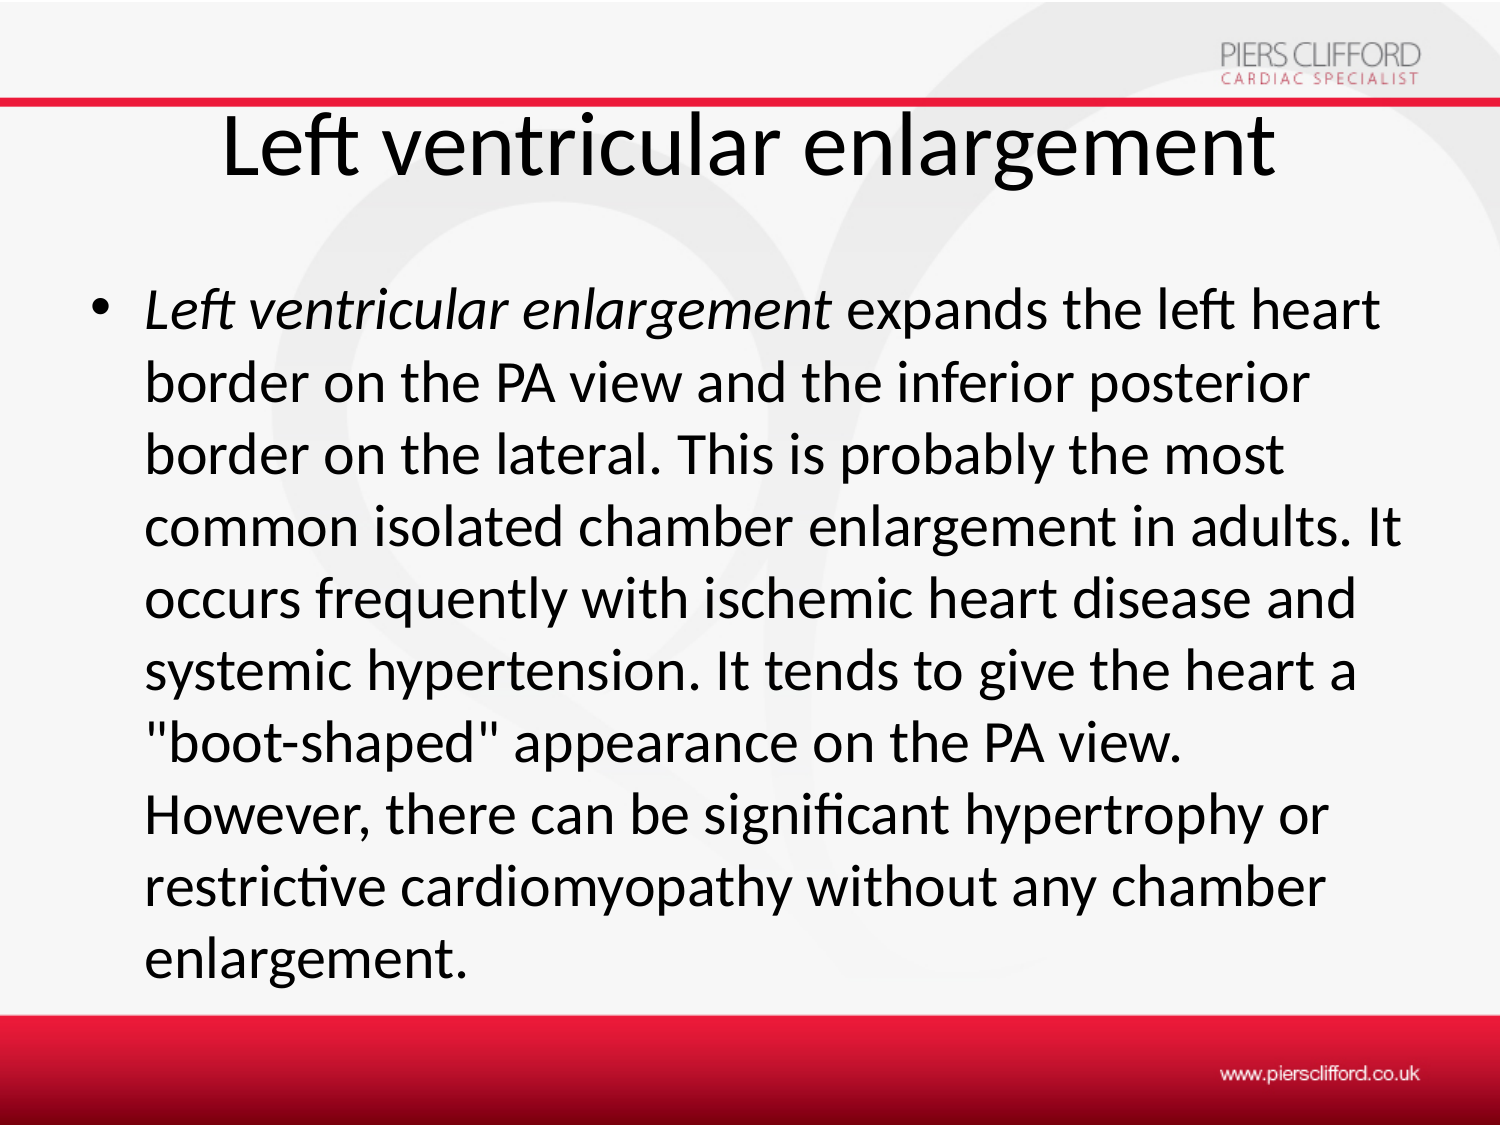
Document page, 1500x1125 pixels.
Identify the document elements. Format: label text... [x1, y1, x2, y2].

picture [0, 2, 1500, 1125]
title Left ventricular enlargement [74, 44, 1426, 233]
list Left ventricular enlargement expands the left heart border on the PA view and the inferior posterior border on the lateral. This is probably the most common isolated chamber enlargement in adults. It occurs frequently with ischemic heart disease and systemic hypertension. It tends to give the heart a "boot-shaped" appearance on the PA view. However, there can be significant hypertrophy or restrictive cardiomyopathy without any chamber enlargement. [74, 262, 1426, 1006]
